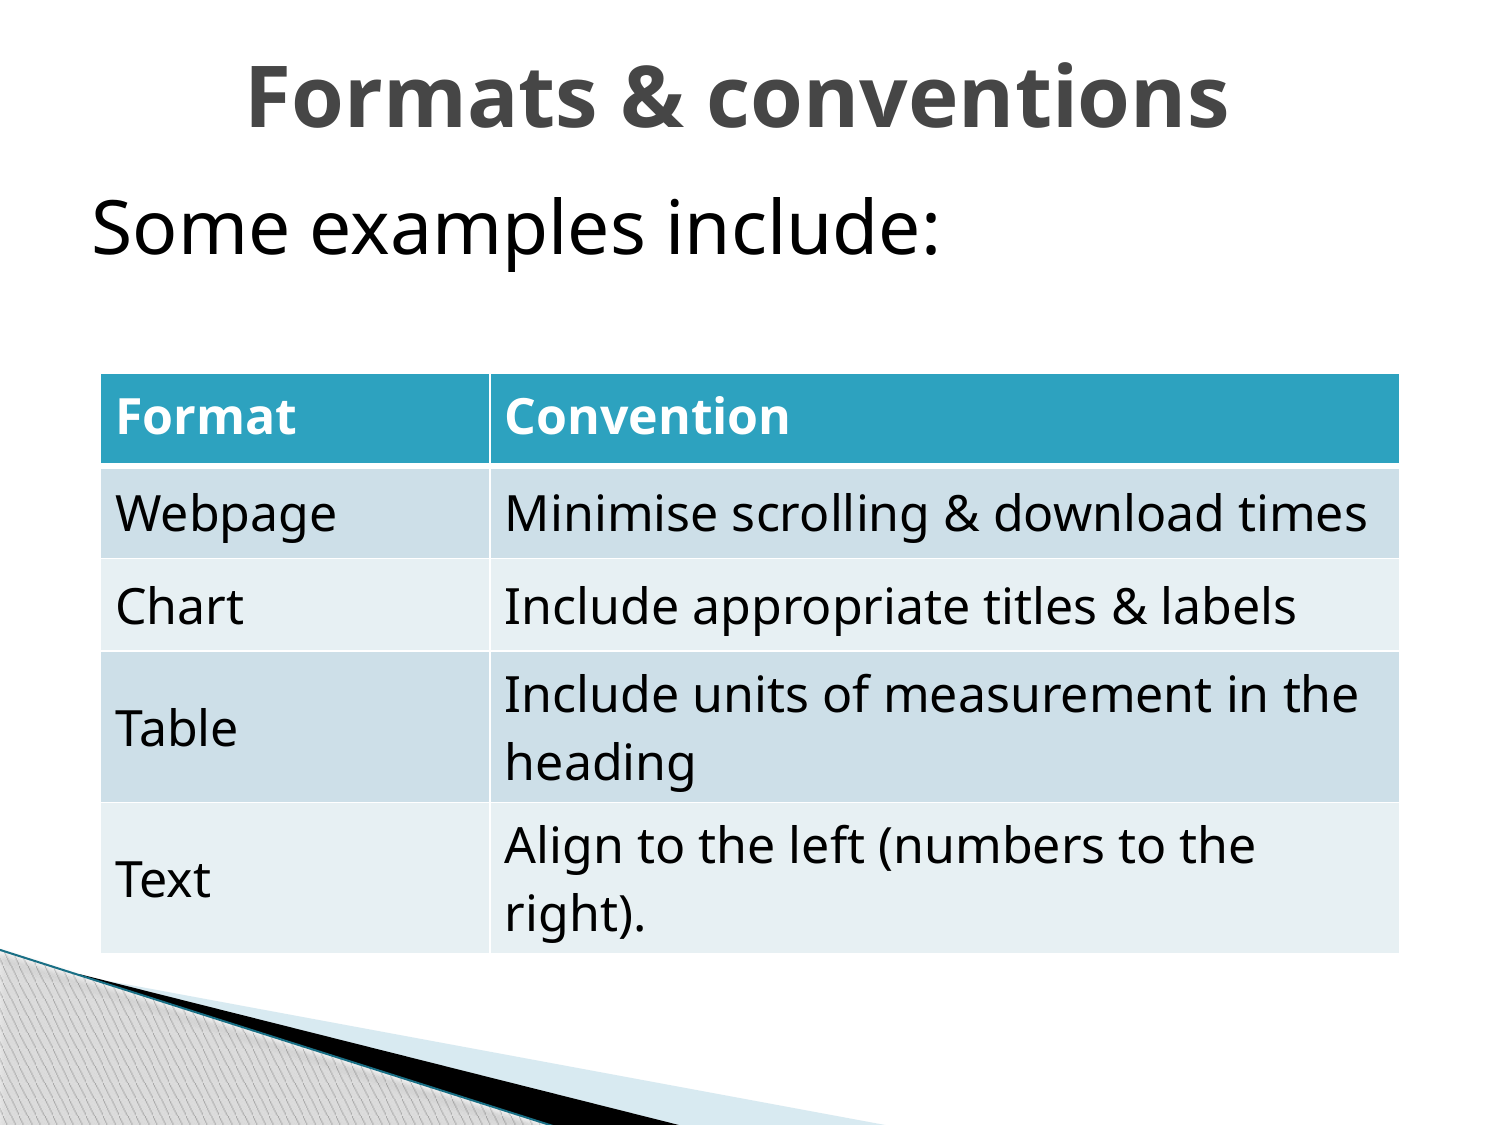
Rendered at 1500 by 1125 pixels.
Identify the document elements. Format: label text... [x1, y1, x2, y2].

table_cell Chart [101, 559, 489, 650]
table_header Format [101, 374, 489, 463]
table_cell Include appropriate titles & labels [491, 559, 1399, 650]
list Some examples include: [76, 172, 1400, 279]
table_header Convention [491, 374, 1399, 463]
table_cell Text [101, 803, 489, 953]
table_cell Align to the left (numbers to the right). [491, 803, 1399, 953]
table_cell Webpage [101, 469, 489, 558]
table_cell Minimise scrolling & download times [491, 469, 1399, 558]
title Formats & conventions [100, 0, 1376, 188]
table_cell Table [101, 652, 489, 802]
table_cell Include units of measurement in the heading [491, 652, 1399, 802]
